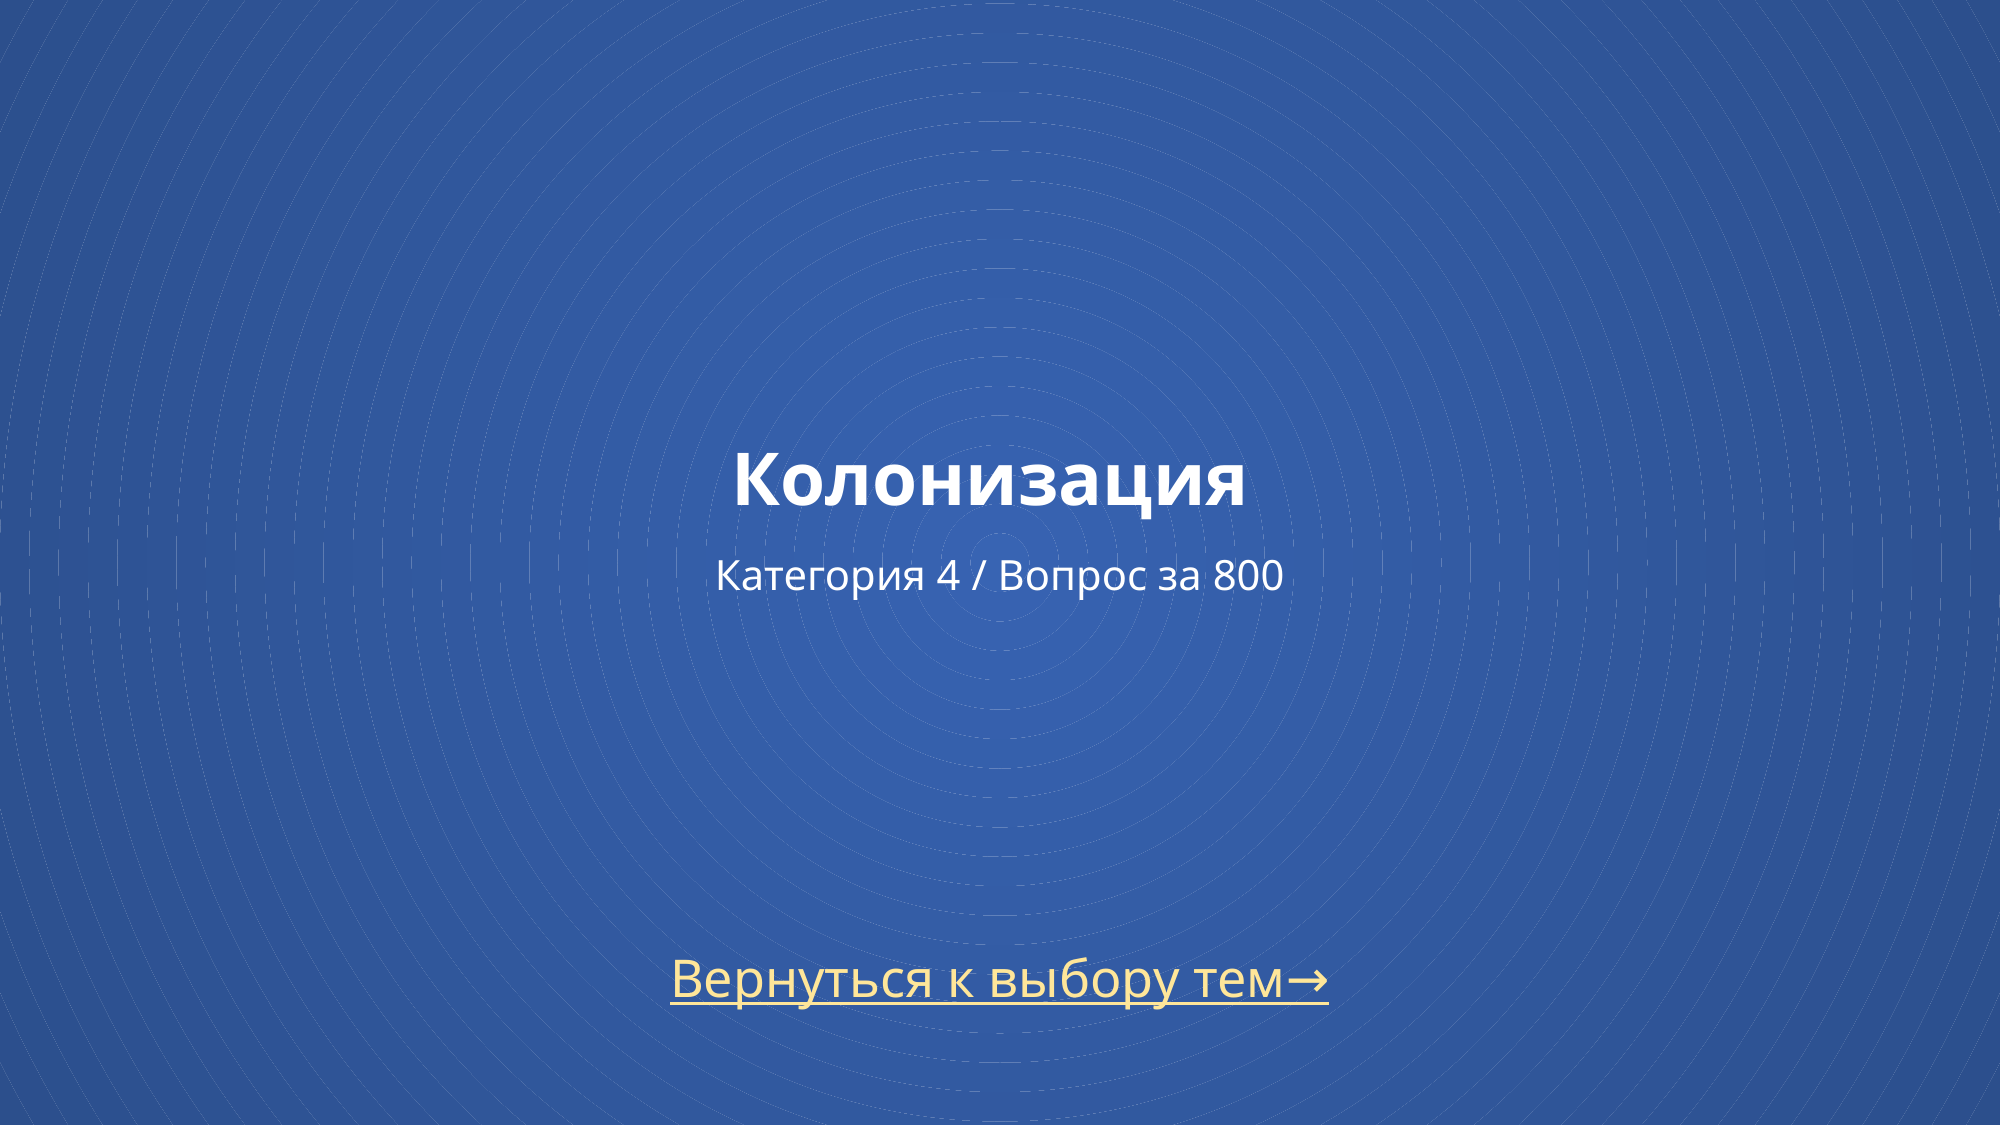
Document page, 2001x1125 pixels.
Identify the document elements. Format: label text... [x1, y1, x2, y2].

title Колонизация Категория 4 / Вопрос за 800 [117, 396, 1883, 646]
text_box Вернуться к выбору тем→ [655, 938, 1345, 1016]
